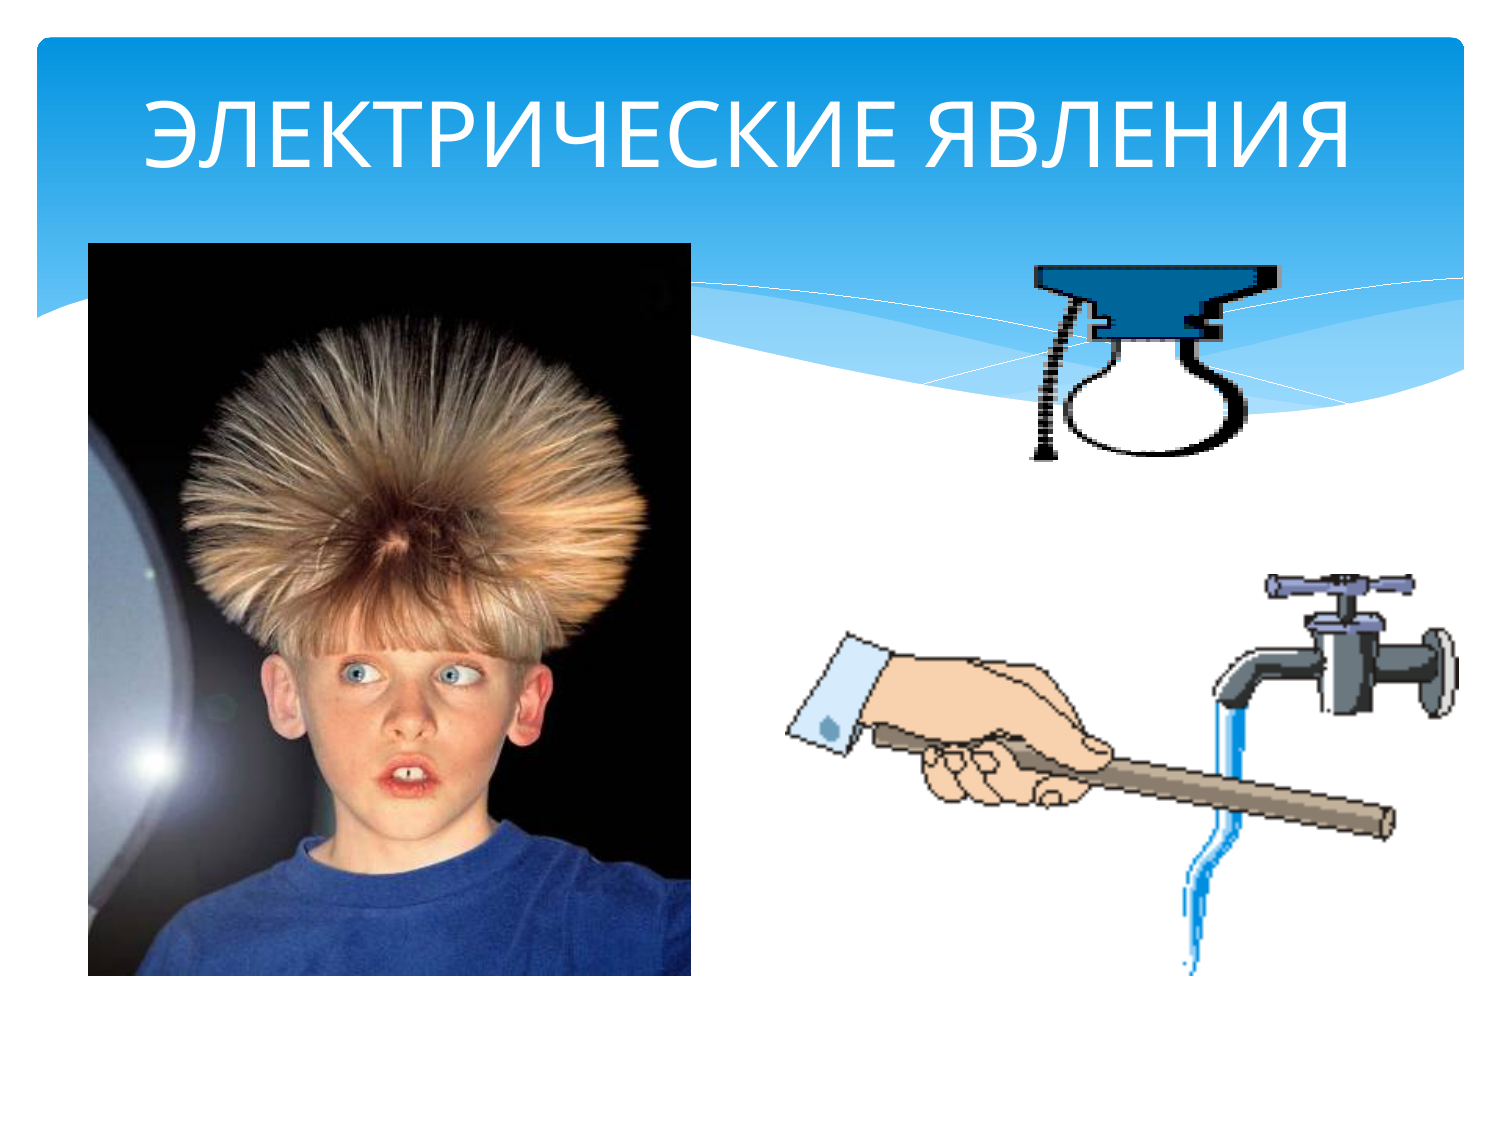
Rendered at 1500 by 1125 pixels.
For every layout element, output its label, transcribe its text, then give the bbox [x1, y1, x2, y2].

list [785, 573, 1460, 977]
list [926, 255, 1365, 523]
title ЭЛЕКТРИЧЕСКИЕ ЯВЛЕНИЯ [75, 37, 1425, 225]
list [88, 243, 692, 977]
